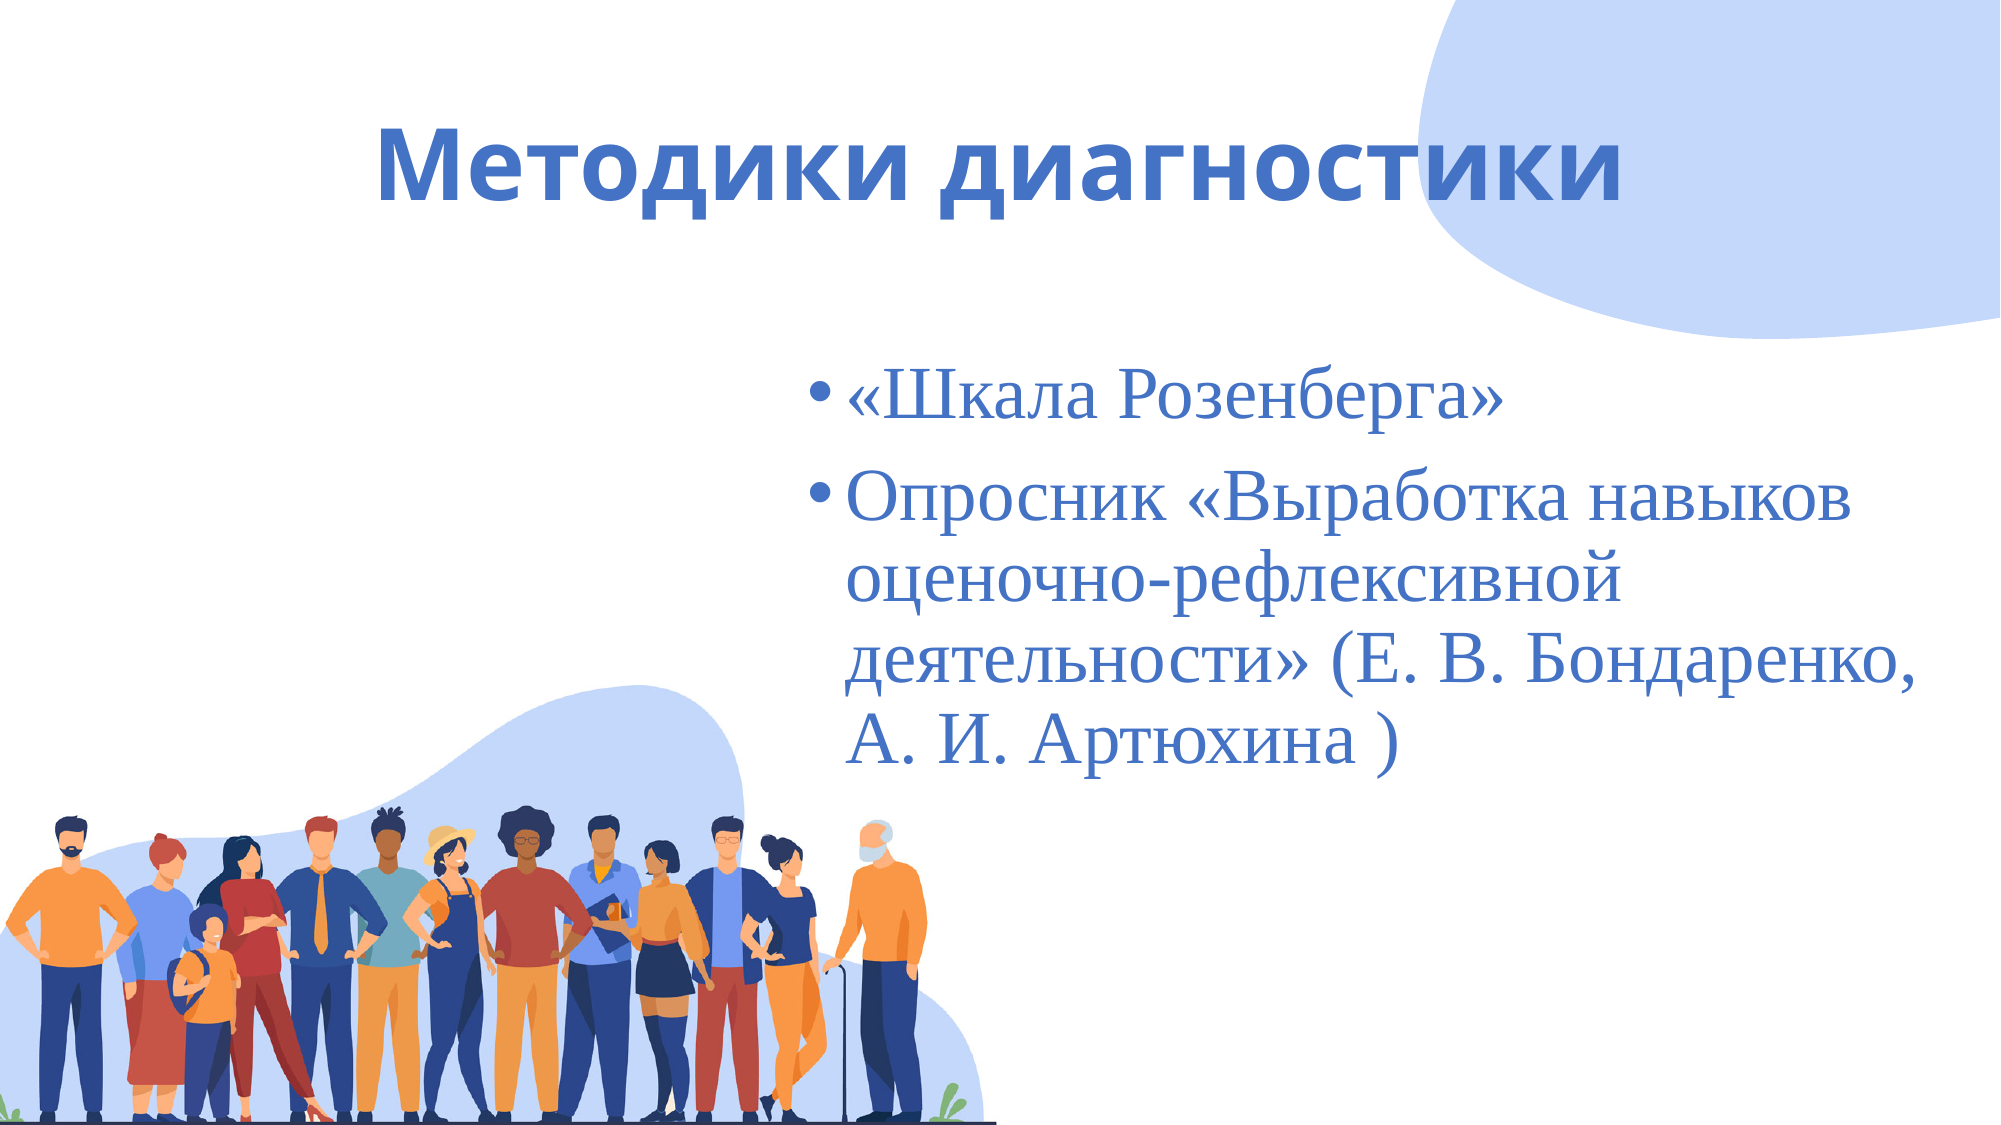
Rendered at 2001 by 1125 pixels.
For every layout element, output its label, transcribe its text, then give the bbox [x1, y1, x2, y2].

title Методики диагностики [137, 59, 1863, 278]
list «Шкала Розенберга» Опросник «Выработка навыков оценочно-рефлексивной деятельности» (Е. В. Бондаренко, А. И. Артюхина ) [792, 346, 1957, 1061]
picture [0, 685, 1000, 1125]
